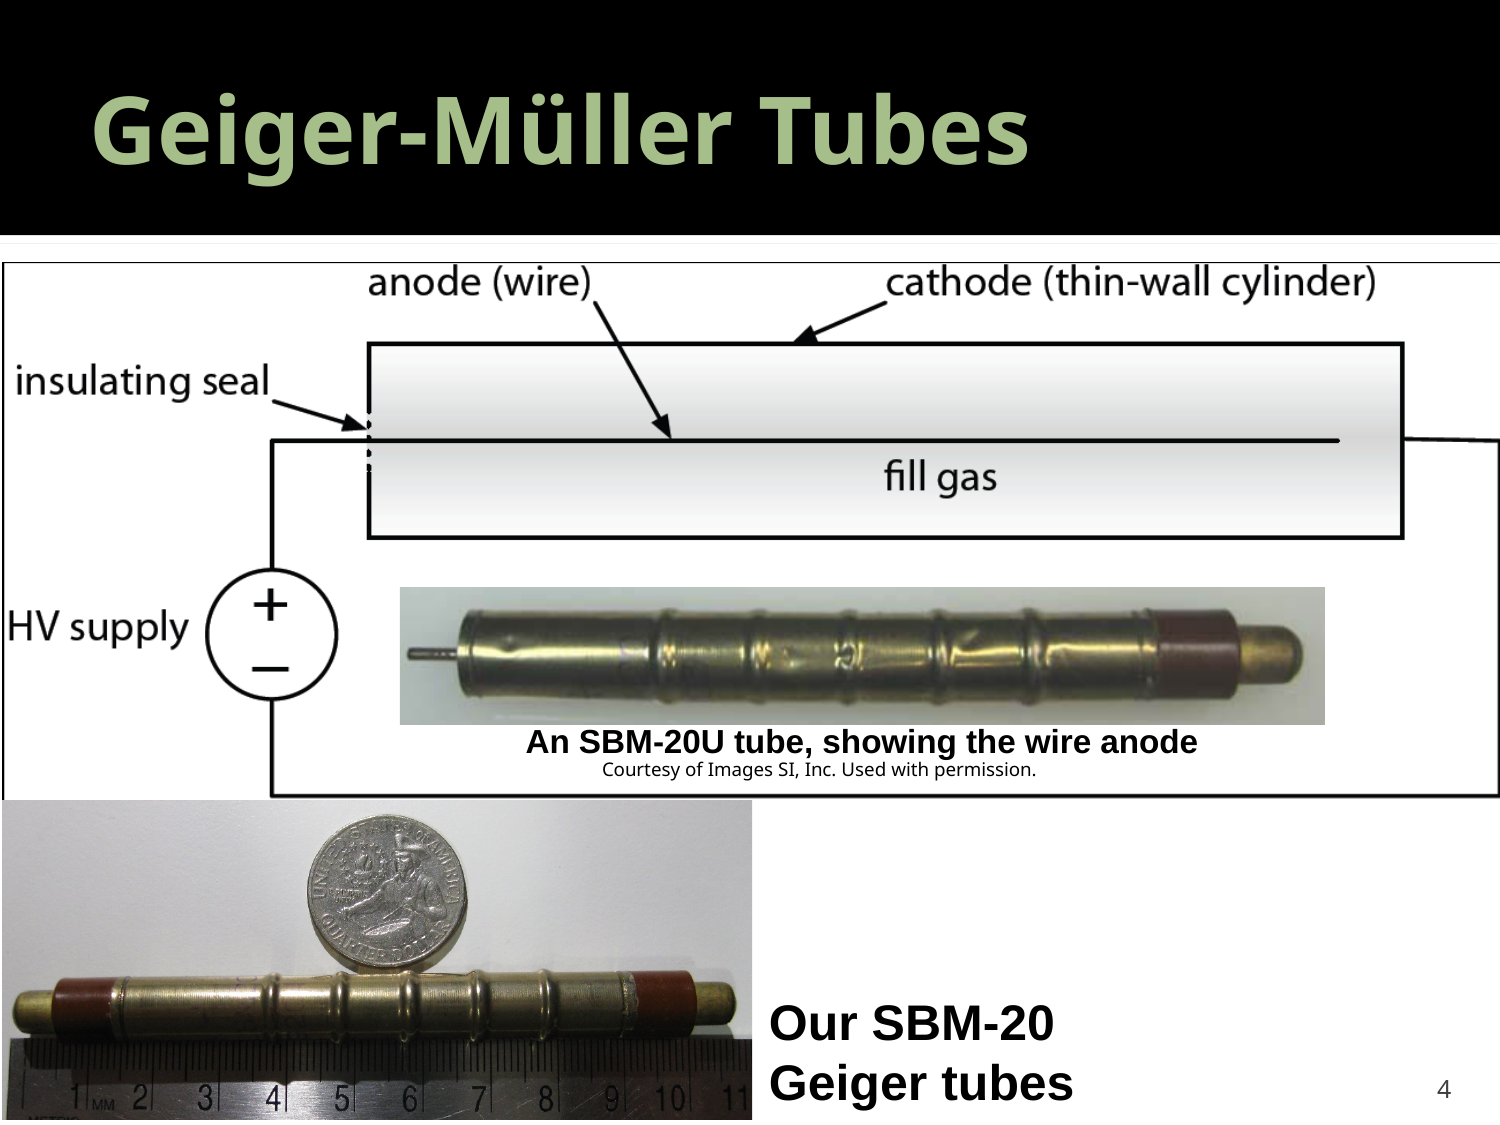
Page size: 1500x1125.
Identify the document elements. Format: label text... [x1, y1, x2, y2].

text_box Our SBM-20 Geiger tubes [754, 982, 1103, 1118]
title Geiger-Müller Tubes [75, 7, 1425, 248]
picture [1, 262, 1500, 1120]
text_box 4 [1345, 1062, 1467, 1108]
